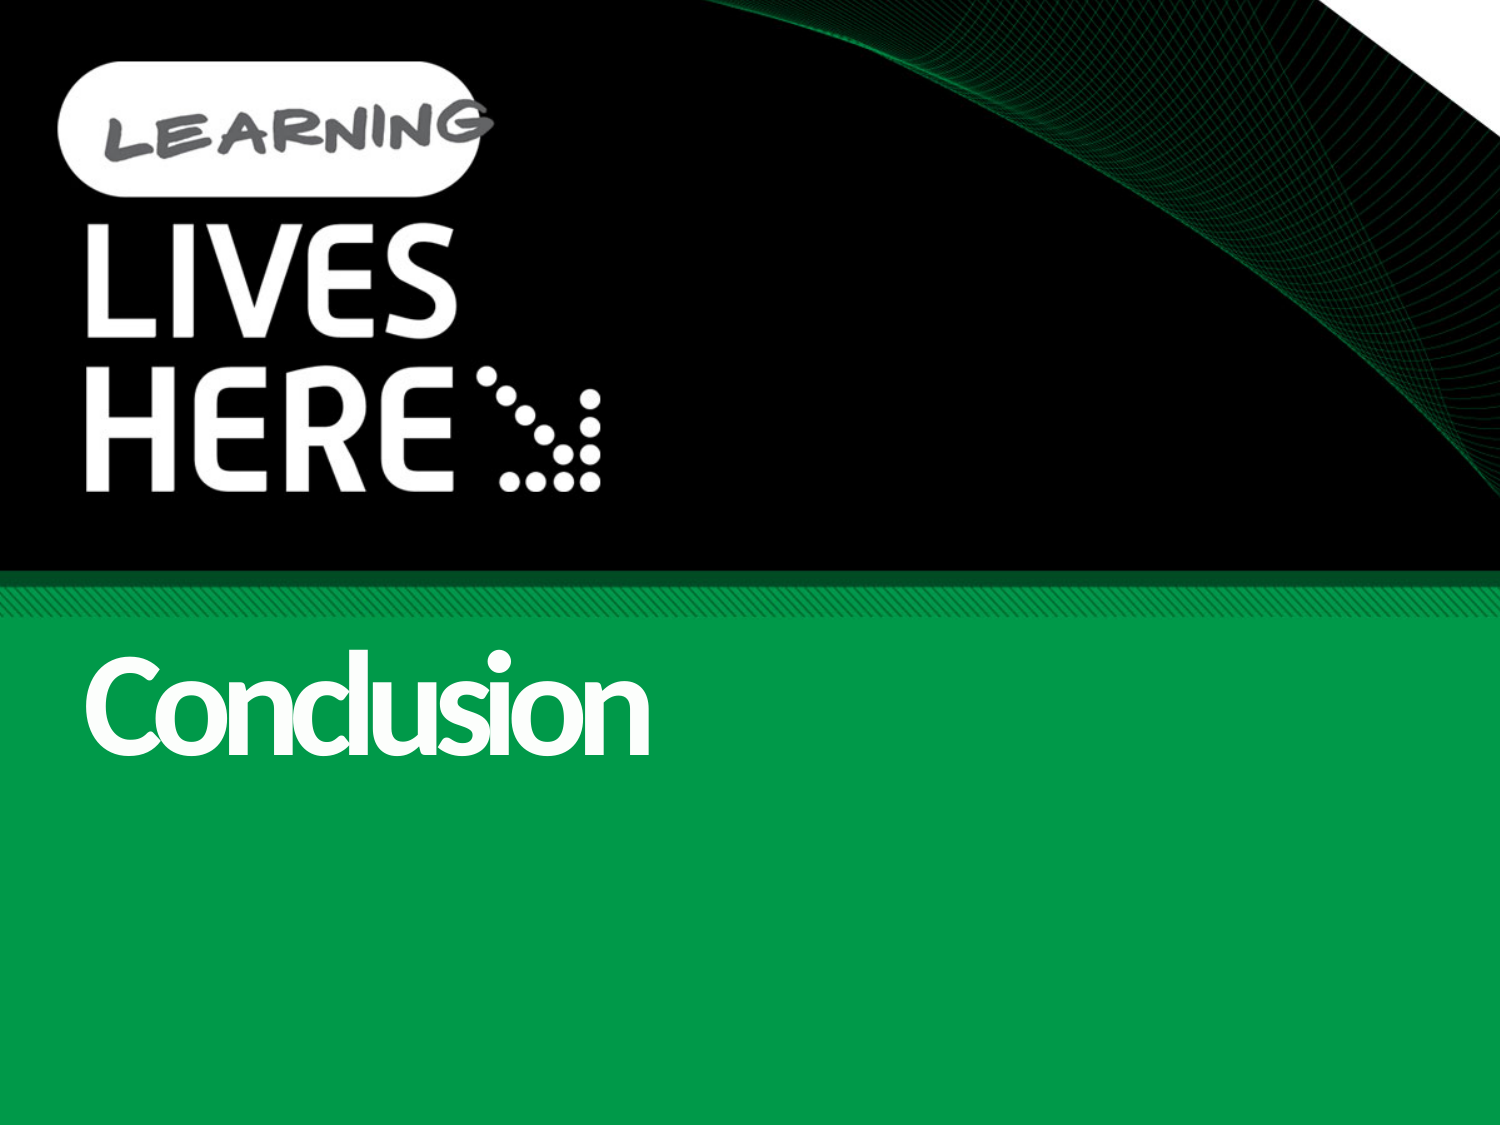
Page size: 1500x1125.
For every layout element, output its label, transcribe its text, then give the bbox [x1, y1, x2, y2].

list Conclusion [83, 625, 1344, 800]
picture [0, 0, 1500, 1125]
